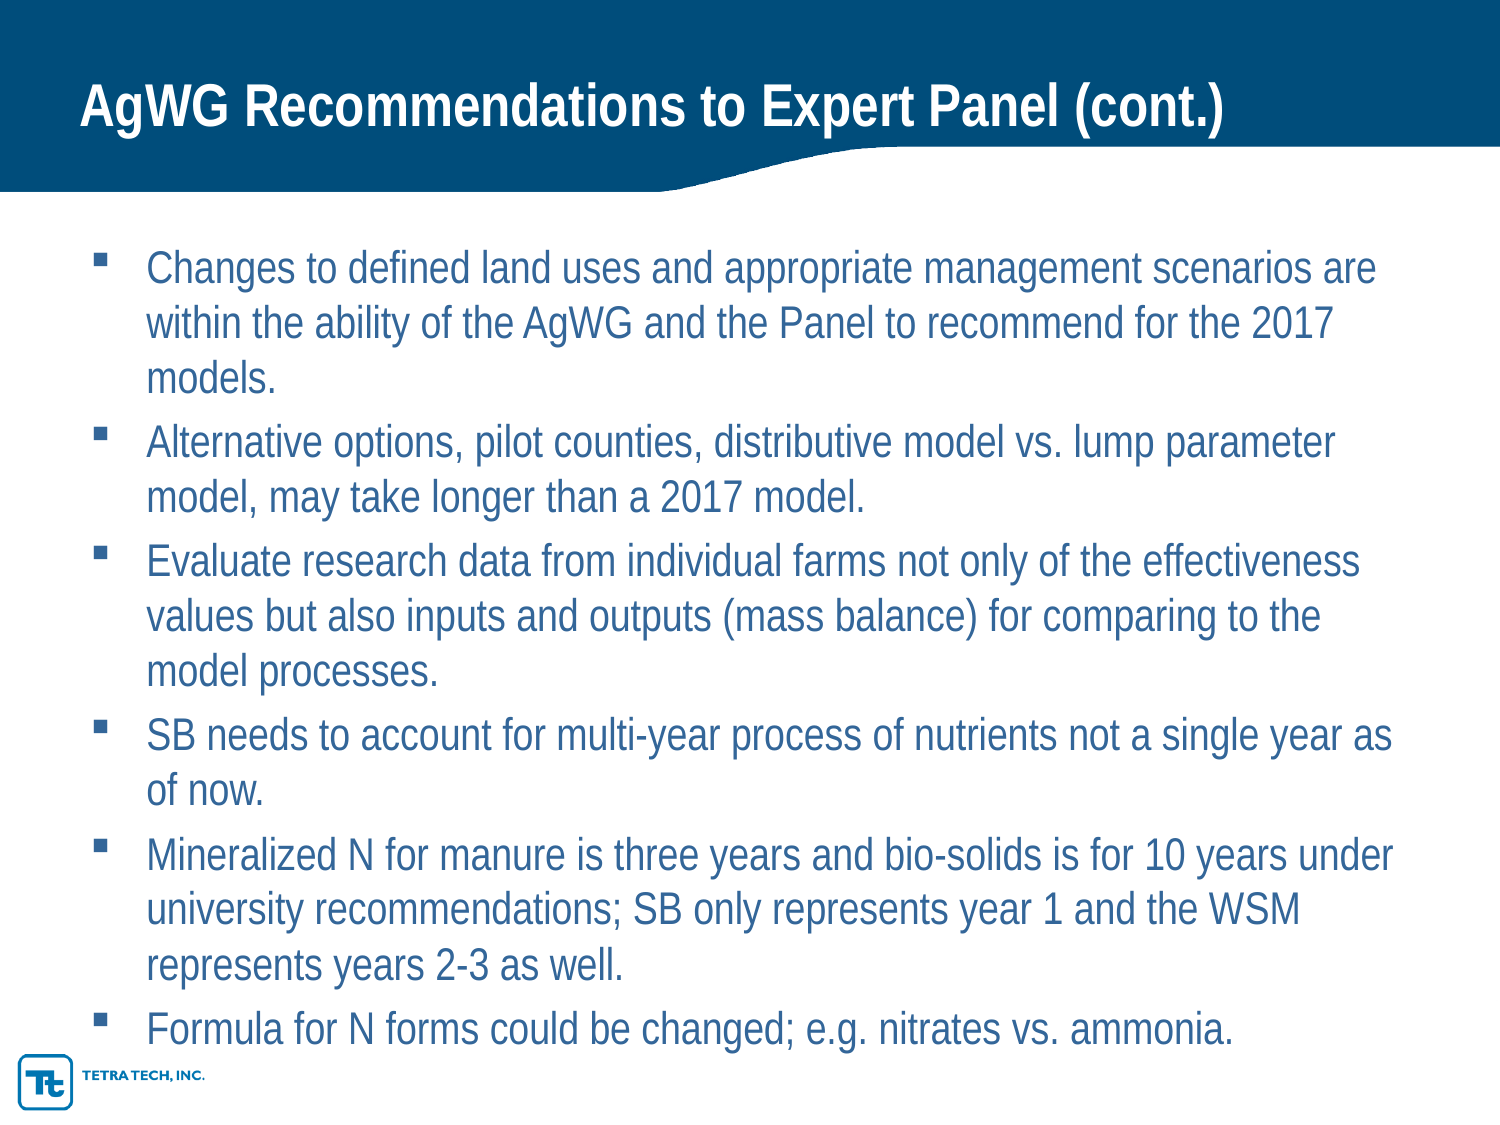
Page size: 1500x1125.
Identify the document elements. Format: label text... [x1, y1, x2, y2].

picture [0, 0, 1500, 1000]
picture [16, 1050, 205, 1114]
title AgWG Recommendations to Expert Panel (cont.) [63, 34, 1359, 171]
list Changes to defined land uses and appropriate management scenarios are within the ability of the AgWG and the Panel to recommend for the 2017 models. Alternative options, pilot counties, distributive model vs. lump parameter model, may take longer than a 2017 model. Evaluate research data from individual farms not only of the effectiveness values but also inputs and outputs (mass balance) for comparing to the model processes. SB needs to account for multi-year process of nutrients not a single year as of now. Mineralized N for manure is three years and bio-solids is for 10 years under university recommendations; SB only represents year 1 and the WSM represents years 2-3 as well. Formula for N forms could be changed; e.g. nitrates vs. ammonia. [74, 229, 1426, 1038]
